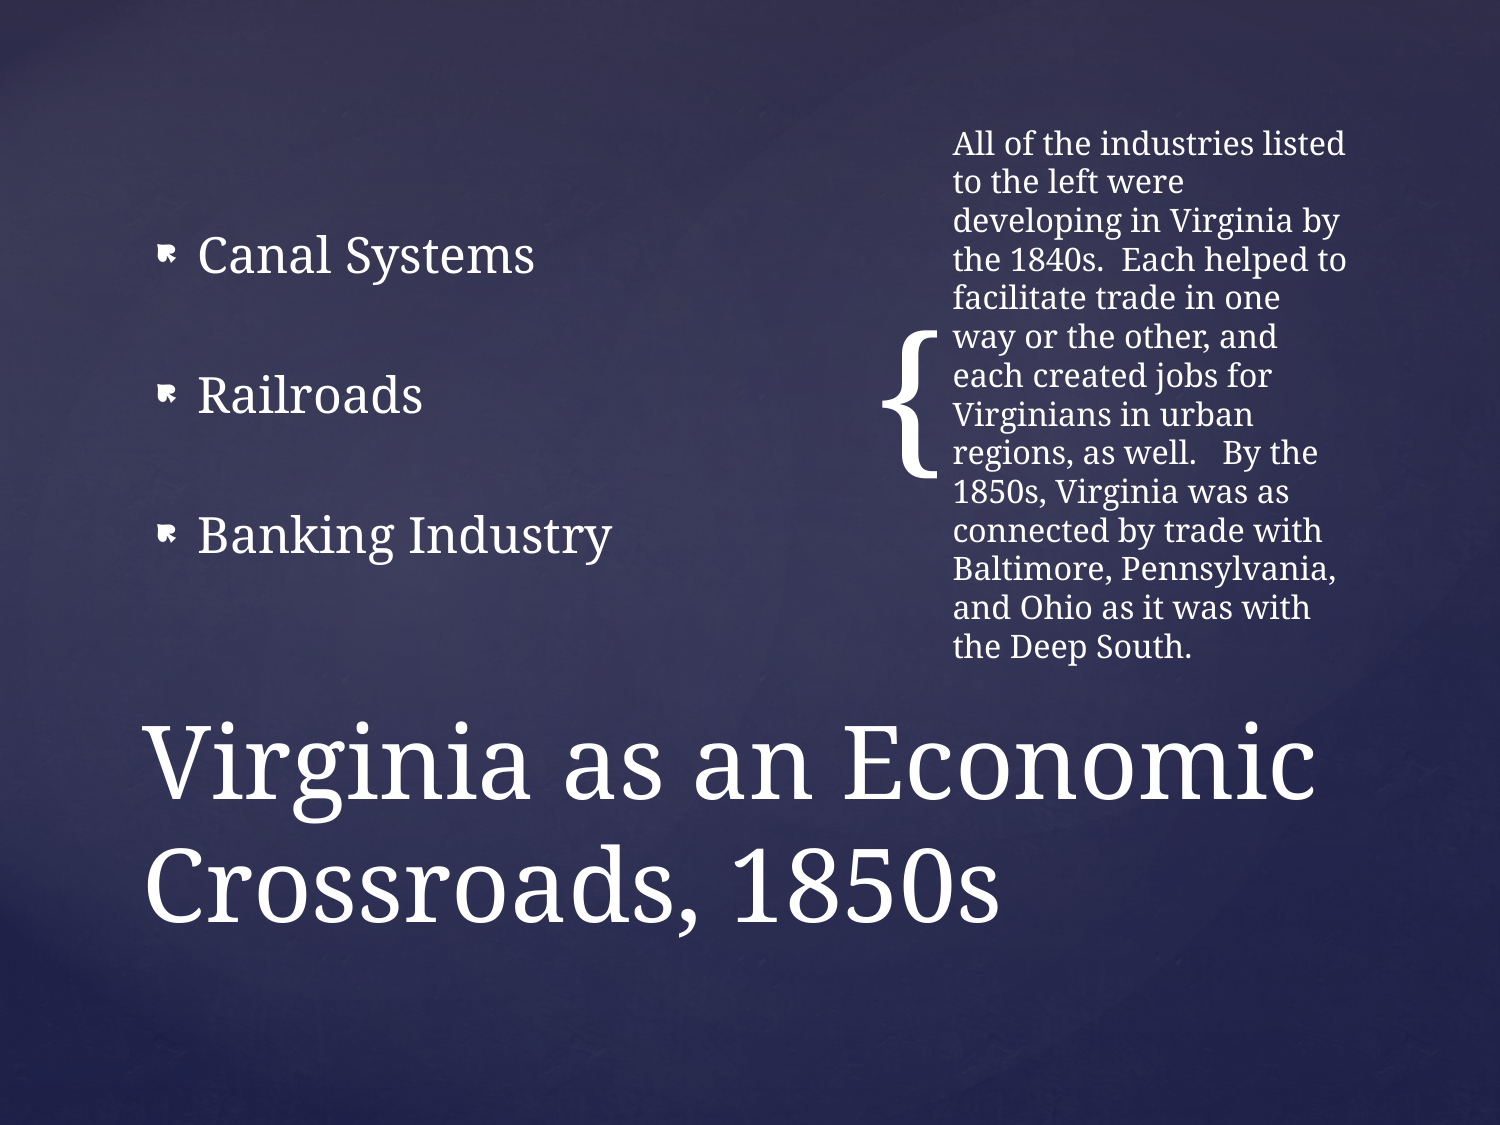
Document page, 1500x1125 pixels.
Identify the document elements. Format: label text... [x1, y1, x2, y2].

list Canal Systems Railroads Banking Industry [137, 112, 850, 675]
list All of the industries listed to the left were developing in Virginia by the 1840s. Each helped to facilitate trade in one way or the other, and each created jobs for Virginians in urban regions, as well. By the 1850s, Virginia was as connected by trade with Baltimore, Pennsylvania, and Ohio as it was with the Deep South. [937, 112, 1363, 675]
title Virginia as an Economic Crossroads, 1850s [127, 800, 1365, 950]
